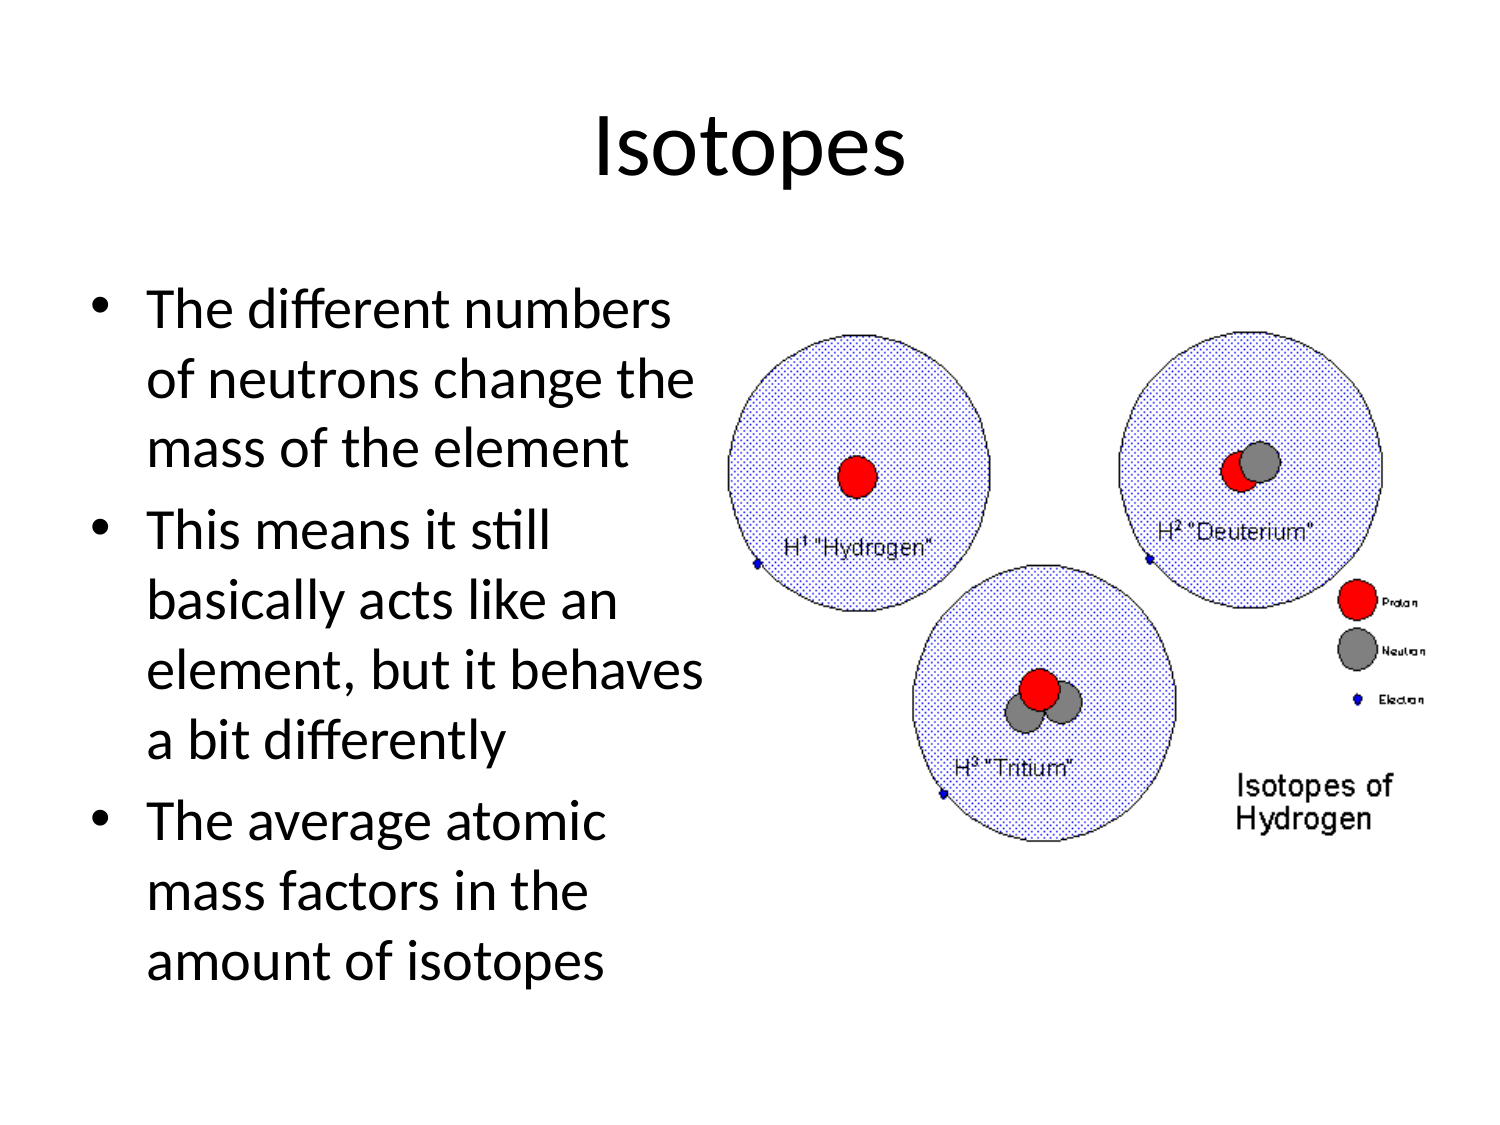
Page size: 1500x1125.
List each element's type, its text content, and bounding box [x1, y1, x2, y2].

title Isotopes [75, 45, 1425, 233]
picture [724, 324, 1444, 865]
list The different numbers of neutrons change the mass of the element This means it still basically acts like an element, but it behaves a bit differently The average atomic mass factors in the amount of isotopes [75, 262, 738, 1005]
